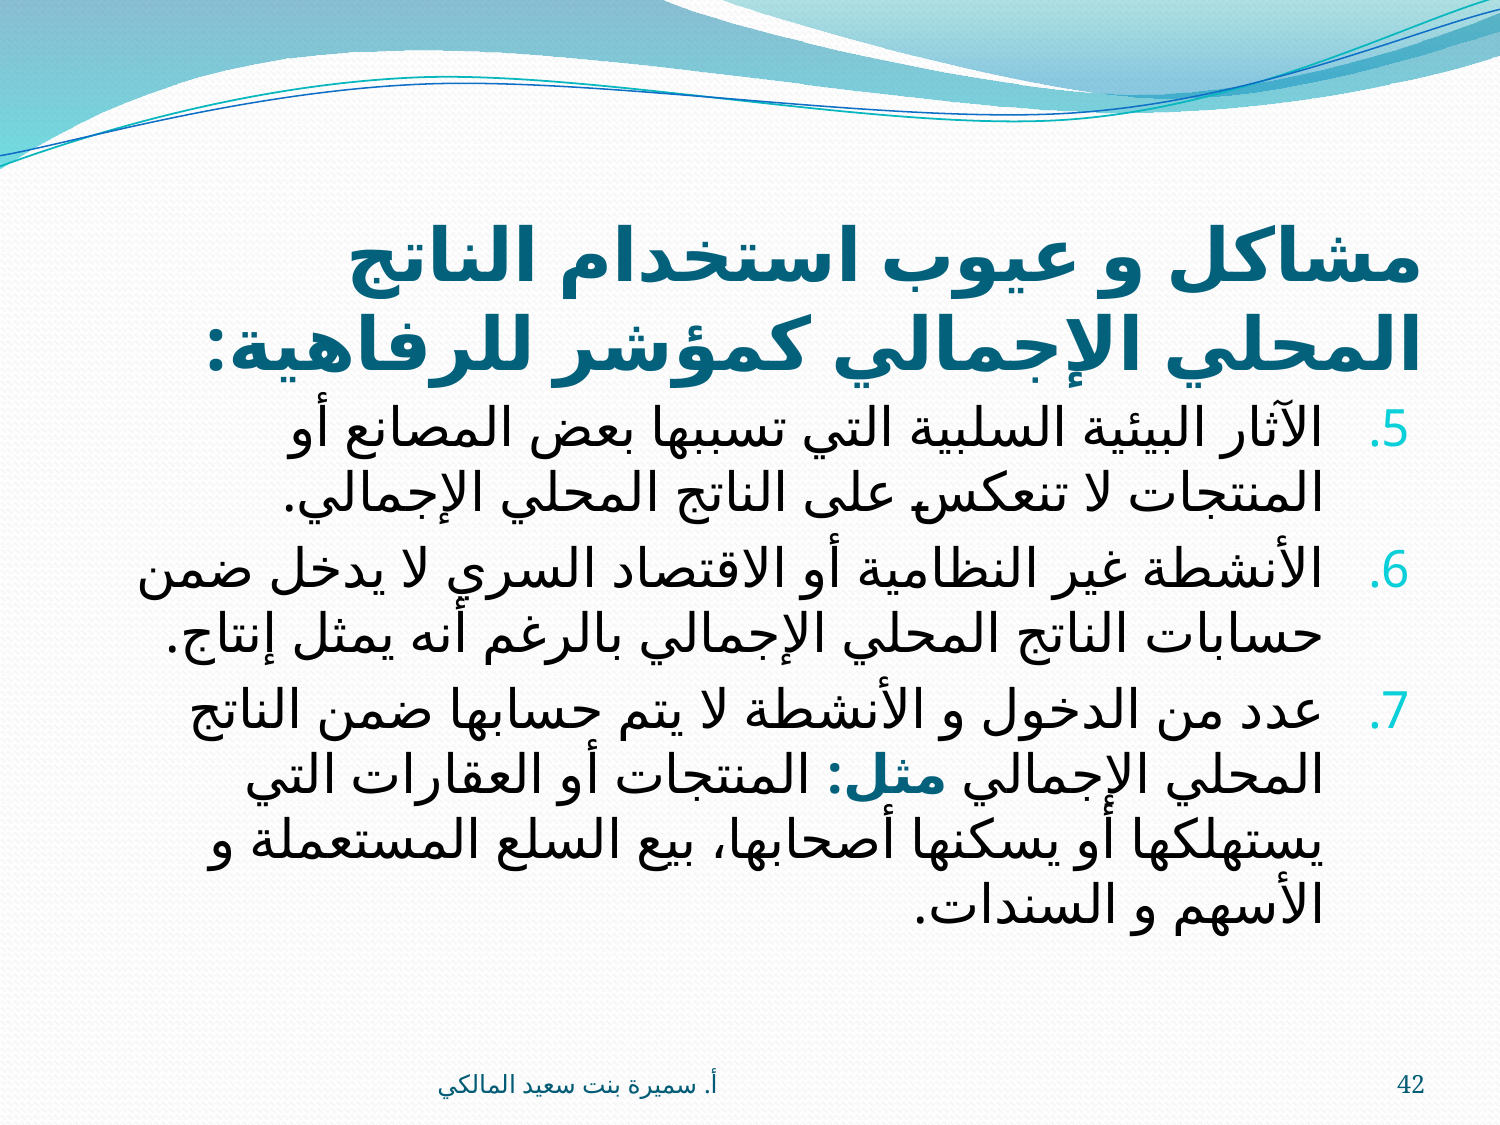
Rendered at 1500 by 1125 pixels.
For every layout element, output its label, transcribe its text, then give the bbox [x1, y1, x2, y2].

slide_number 42 [1299, 1042, 1425, 1103]
title مشاكل و عيوب استخدام الناتج المحلي الإجمالي كمؤشر للرفاهية: [75, 197, 1425, 385]
footer أ. سميرة بنت سعيد المالكي [437, 1042, 988, 1103]
list الآثار البيئية السلبية التي تسببها بعض المصانع أو المنتجات لا تنعكس على الناتج المحلي الإجمالي. الأنشطة غير النظامية أو الاقتصاد السري لا يدخل ضمن حسابات الناتج المحلي الإجمالي بالرغم أنه يمثل إنتاج. عدد من الدخول و الأنشطة لا يتم حسابها ضمن الناتج المحلي الإجمالي مثل: المنتجات أو العقارات التي يستهلكها أو يسكنها أصحابها، بيع السلع المستعملة و الأسهم و السندات. [75, 385, 1425, 1038]
